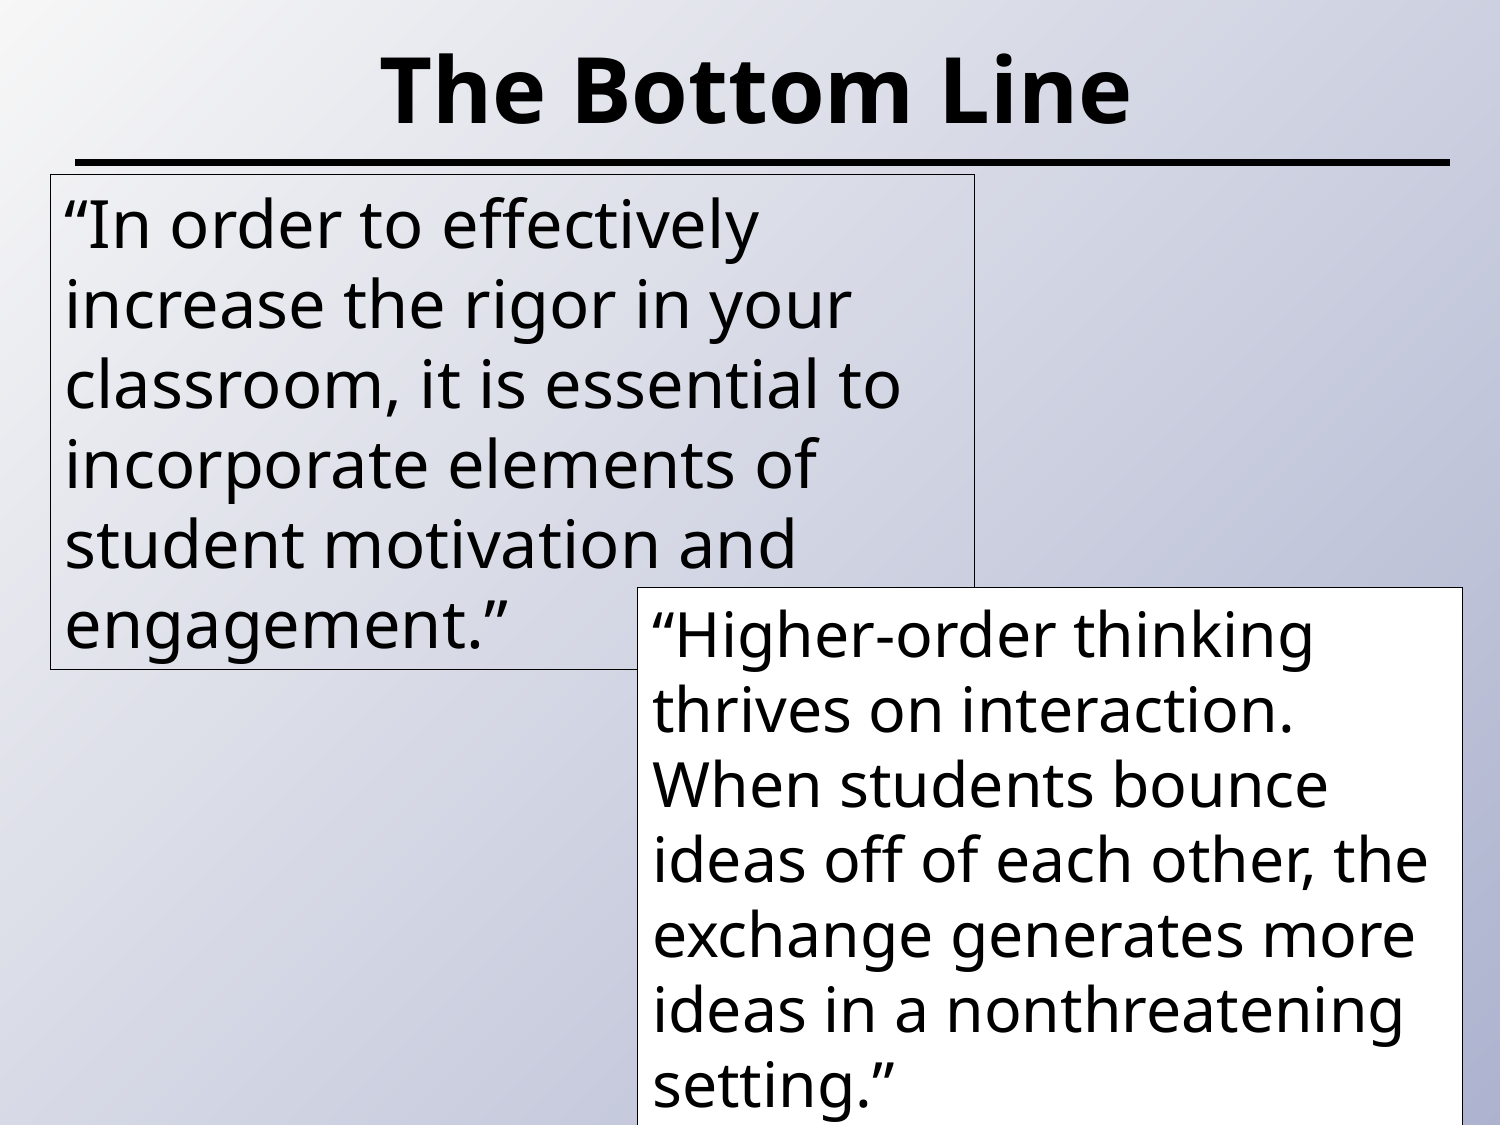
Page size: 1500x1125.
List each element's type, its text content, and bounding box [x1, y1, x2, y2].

text_box “Higher-order thinking thrives on interaction. When students bounce ideas off of each other, the exchange generates more ideas in a nonthreatening setting.” [637, 587, 1463, 1125]
text_box “In order to effectively increase the rigor in your classroom, it is essential to incorporate elements of student motivation and engagement.” [50, 174, 975, 670]
text_box The Bottom Line [62, 24, 1450, 150]
